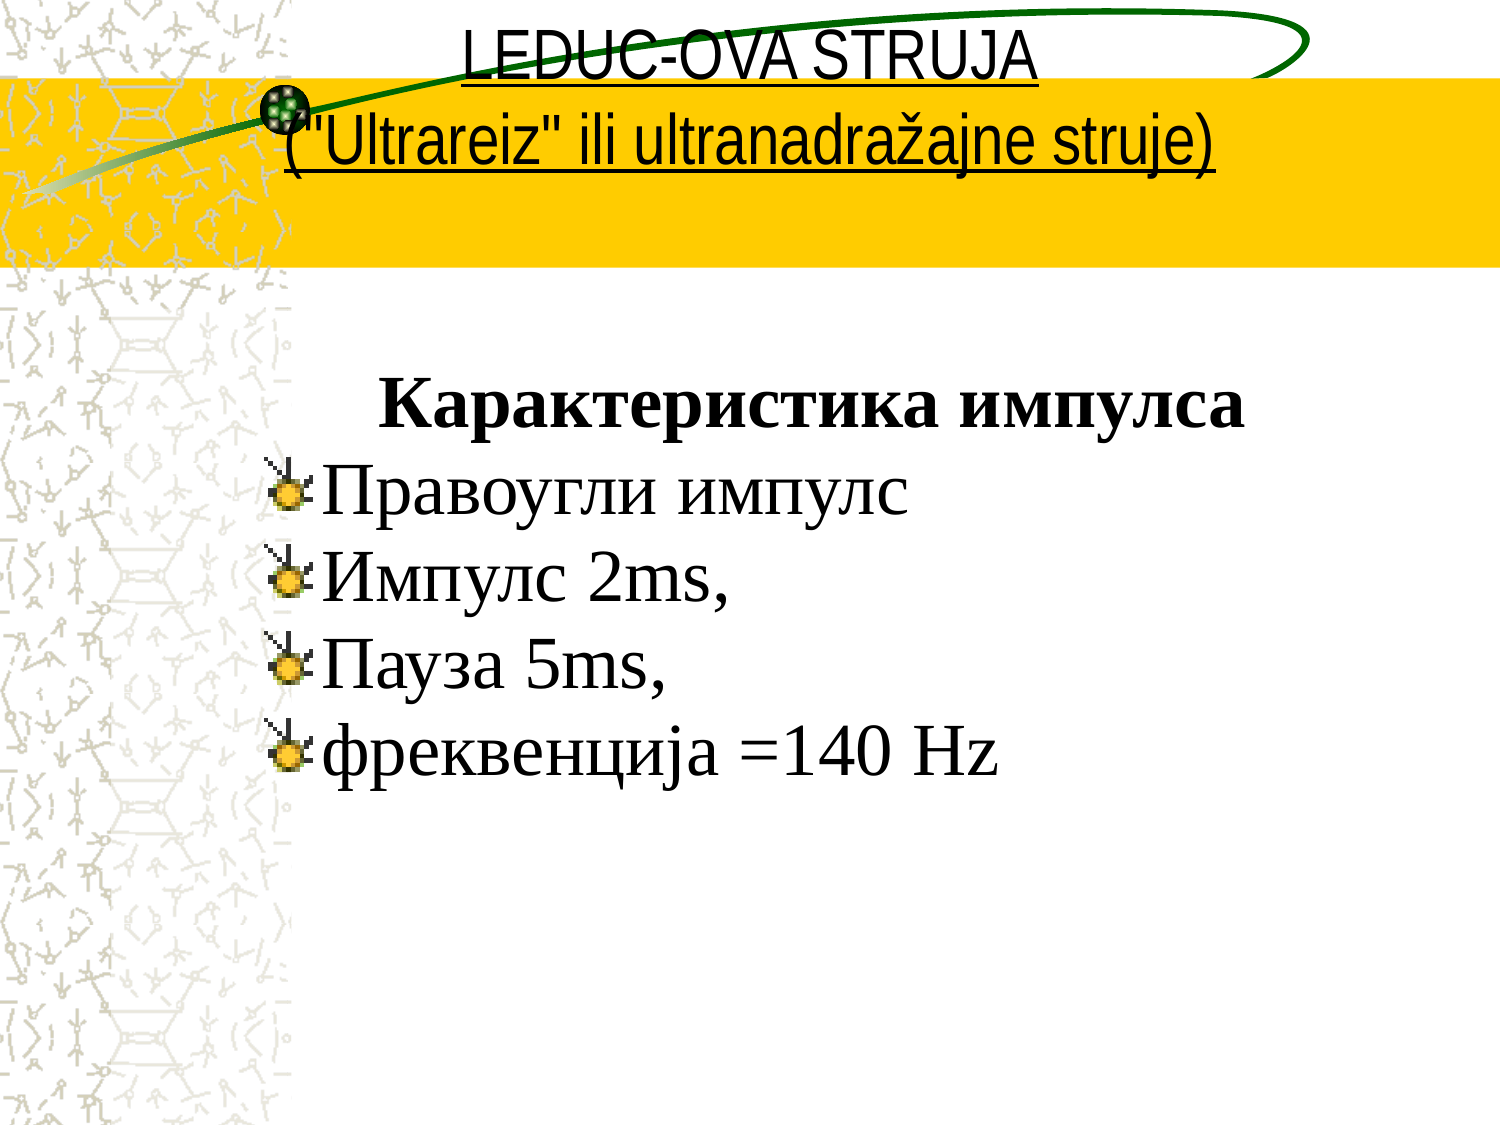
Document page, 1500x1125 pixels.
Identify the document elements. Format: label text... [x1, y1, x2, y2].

picture [264, 457, 318, 511]
picture [264, 631, 318, 685]
title LEDUC-OVA STRUJA ("Ultrareiz" ili ultranadražajne struje) [74, 0, 1426, 188]
picture [264, 544, 318, 598]
picture [0, 0, 292, 1125]
picture [264, 718, 318, 772]
list Карактеристика импулса Правоугли импулс Импулс 2ms, Пауза 5ms, фреквенција =140 Hz [249, 362, 1376, 951]
